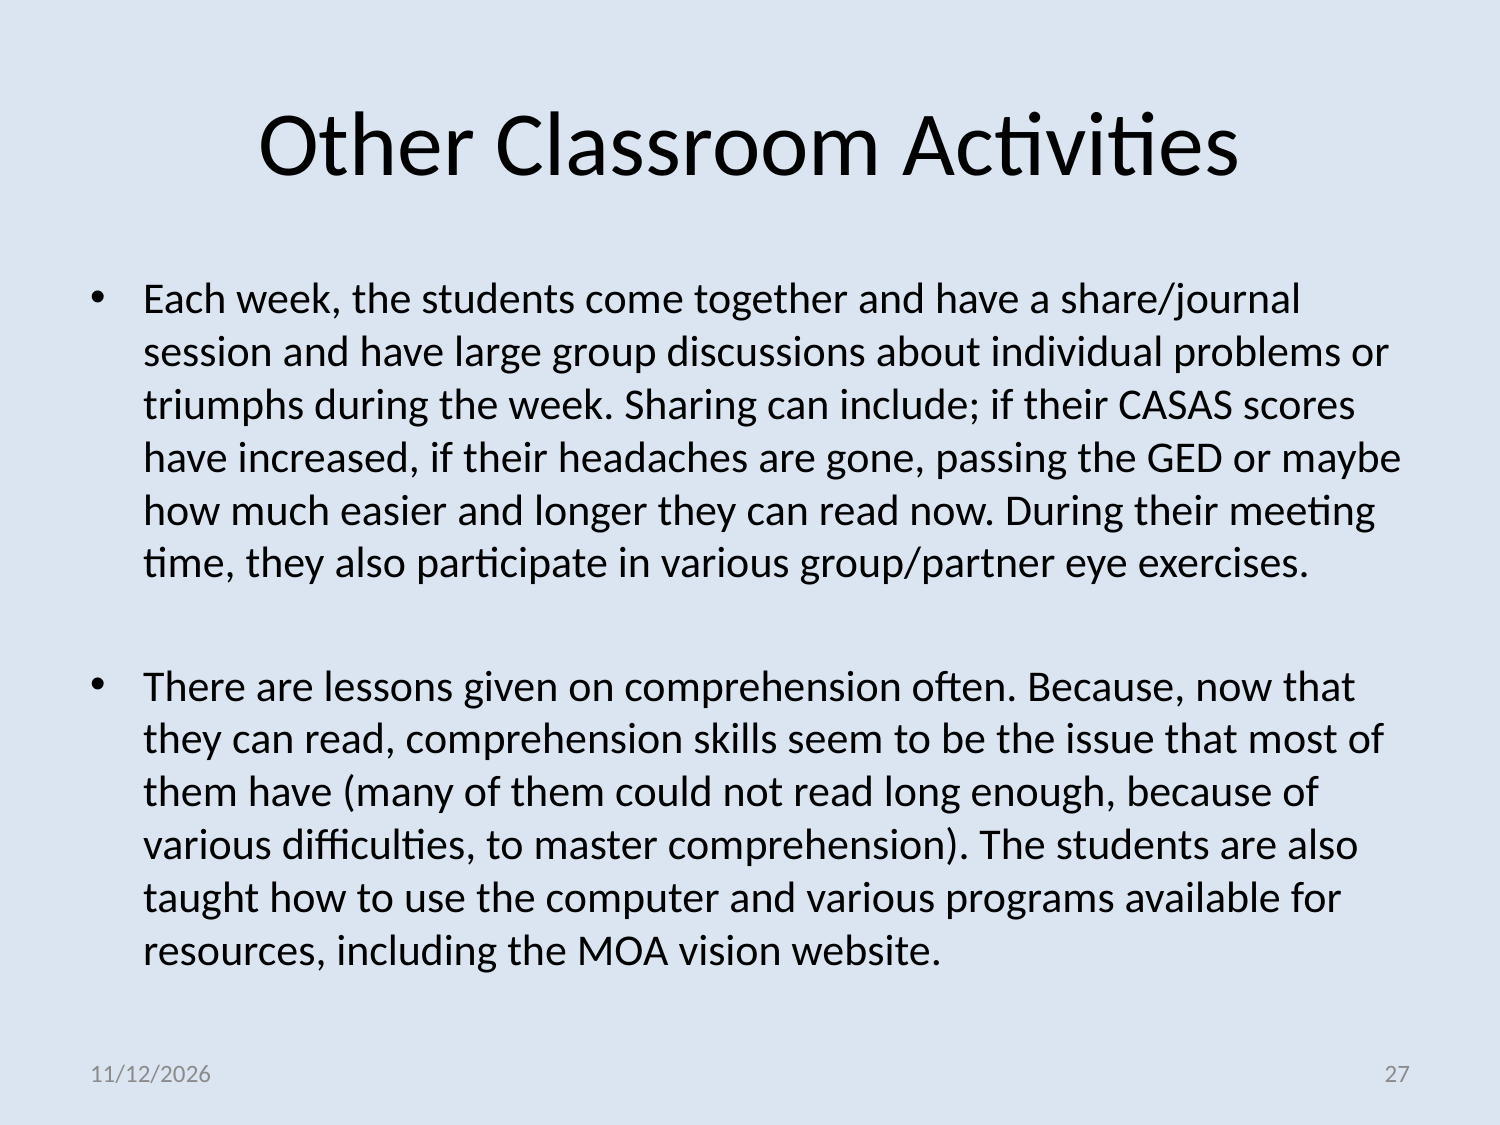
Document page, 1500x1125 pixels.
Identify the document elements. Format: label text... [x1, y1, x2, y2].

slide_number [75, 1042, 425, 1103]
list Each week, the students come together and have a share/journal session and have large group discussions about individual problems or triumphs during the week. Sharing can include; if their CASAS scores have increased, if their headaches are gone, passing the GED or maybe how much easier and longer they can read now. During their meeting time, they also participate in various group/partner eye exercises. There are lessons given on comprehension often. Because, now that they can read, comprehension skills seem to be the issue that most of them have (many of them could not read long enough, because of various difficulties, to master comprehension). The students are also taught how to use the computer and various programs available for resources, including the MOA vision website. [75, 262, 1425, 1005]
title Other Classroom Activities [75, 45, 1425, 233]
slide_number 27 [1074, 1042, 1425, 1103]
